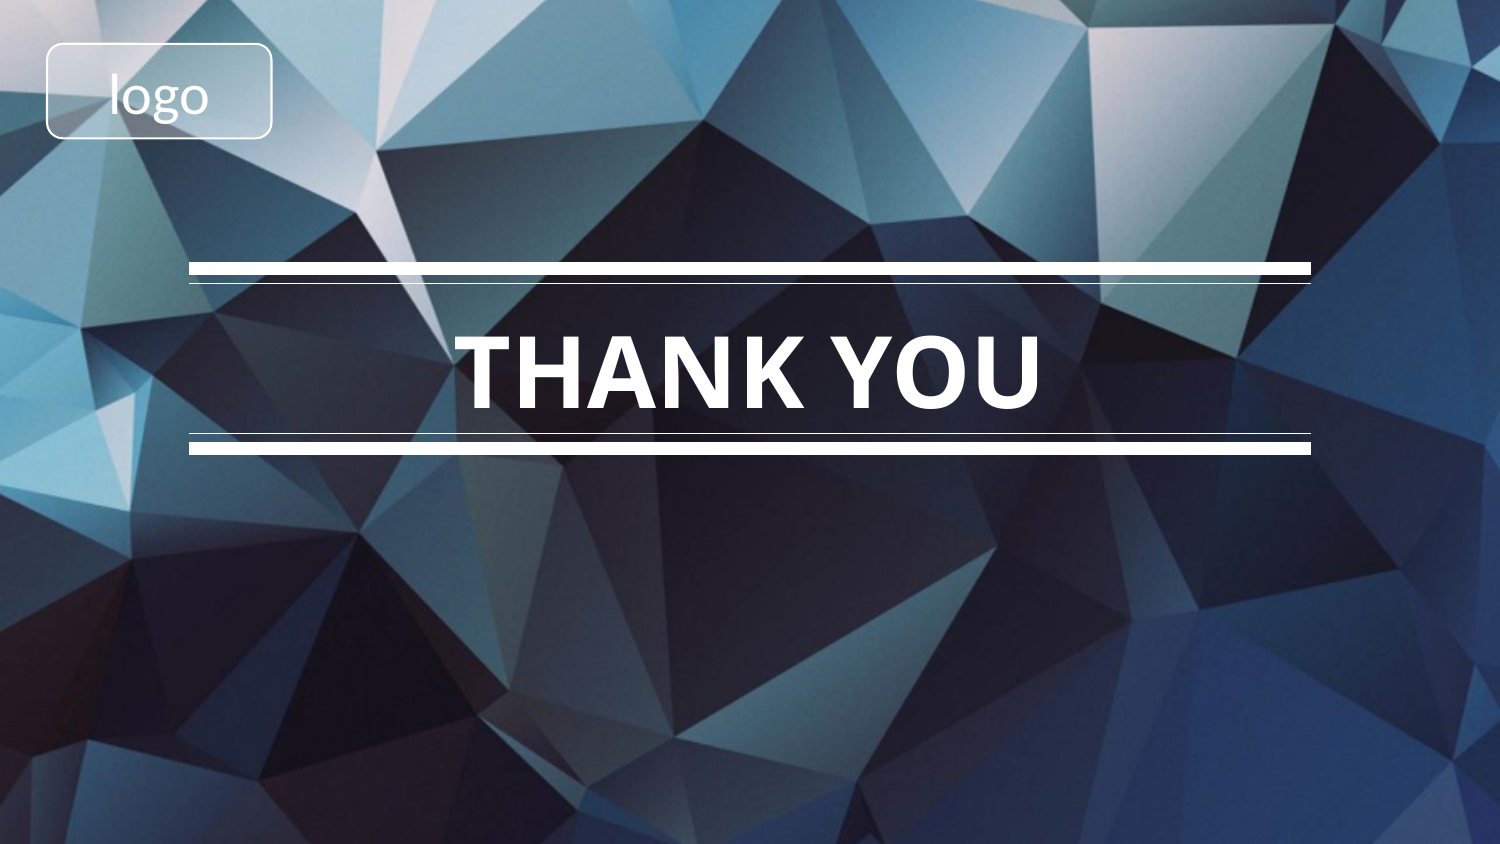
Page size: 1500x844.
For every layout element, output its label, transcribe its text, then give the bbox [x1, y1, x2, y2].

text_box logo [47, 43, 272, 139]
picture [0, 0, 1500, 844]
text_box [189, 267, 1311, 284]
text_box THANK YOU [285, 303, 1214, 432]
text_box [189, 433, 1311, 449]
